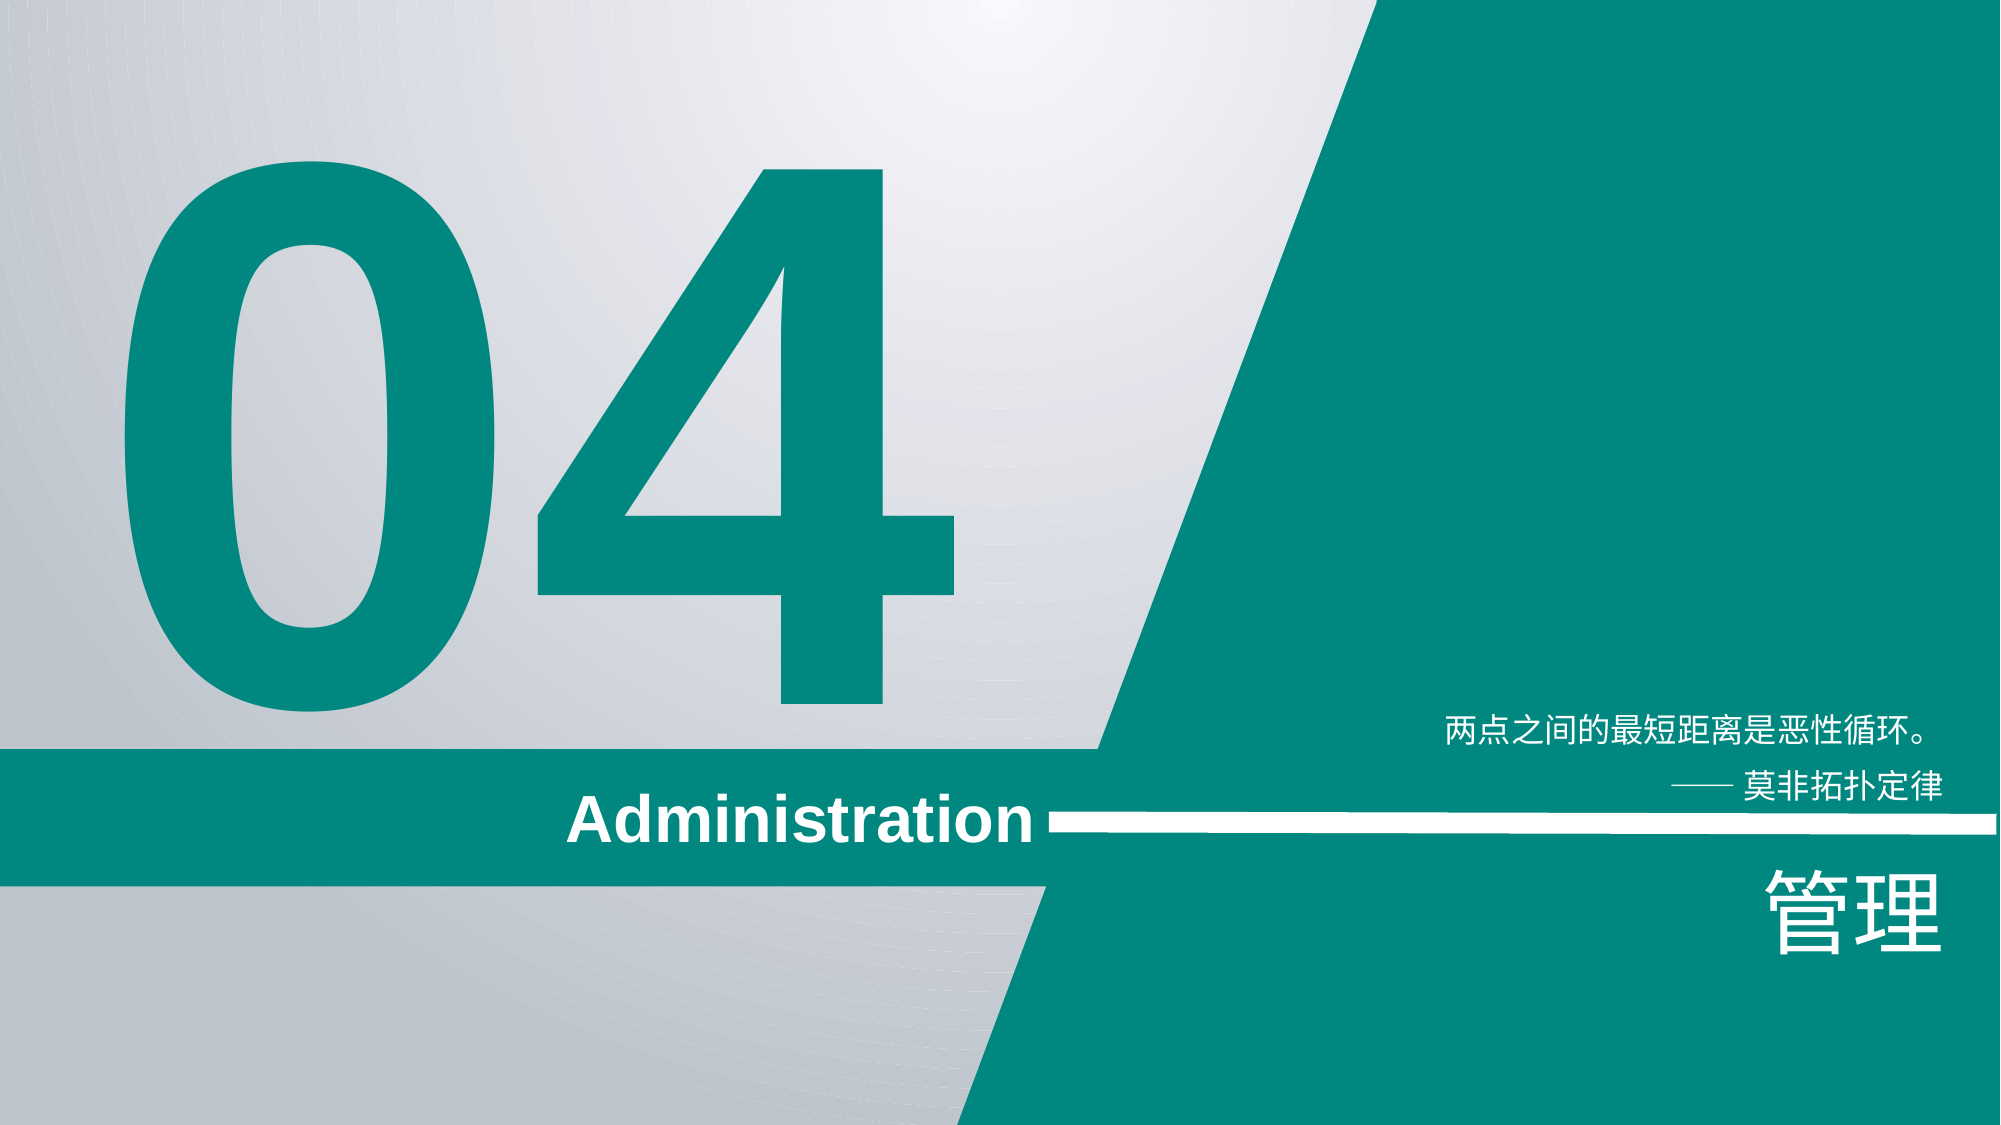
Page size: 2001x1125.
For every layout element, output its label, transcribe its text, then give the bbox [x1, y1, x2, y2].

text_box 管理 [1746, 848, 2000, 974]
text_box [0, 0, 2000, 1125]
text_box 两点之间的最短距离是恶性循环。 ——莫非拓扑定律 [1368, 685, 1958, 813]
text_box 04 [79, 0, 974, 748]
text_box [1048, 821, 1997, 825]
text_box Administration [550, 768, 1051, 864]
